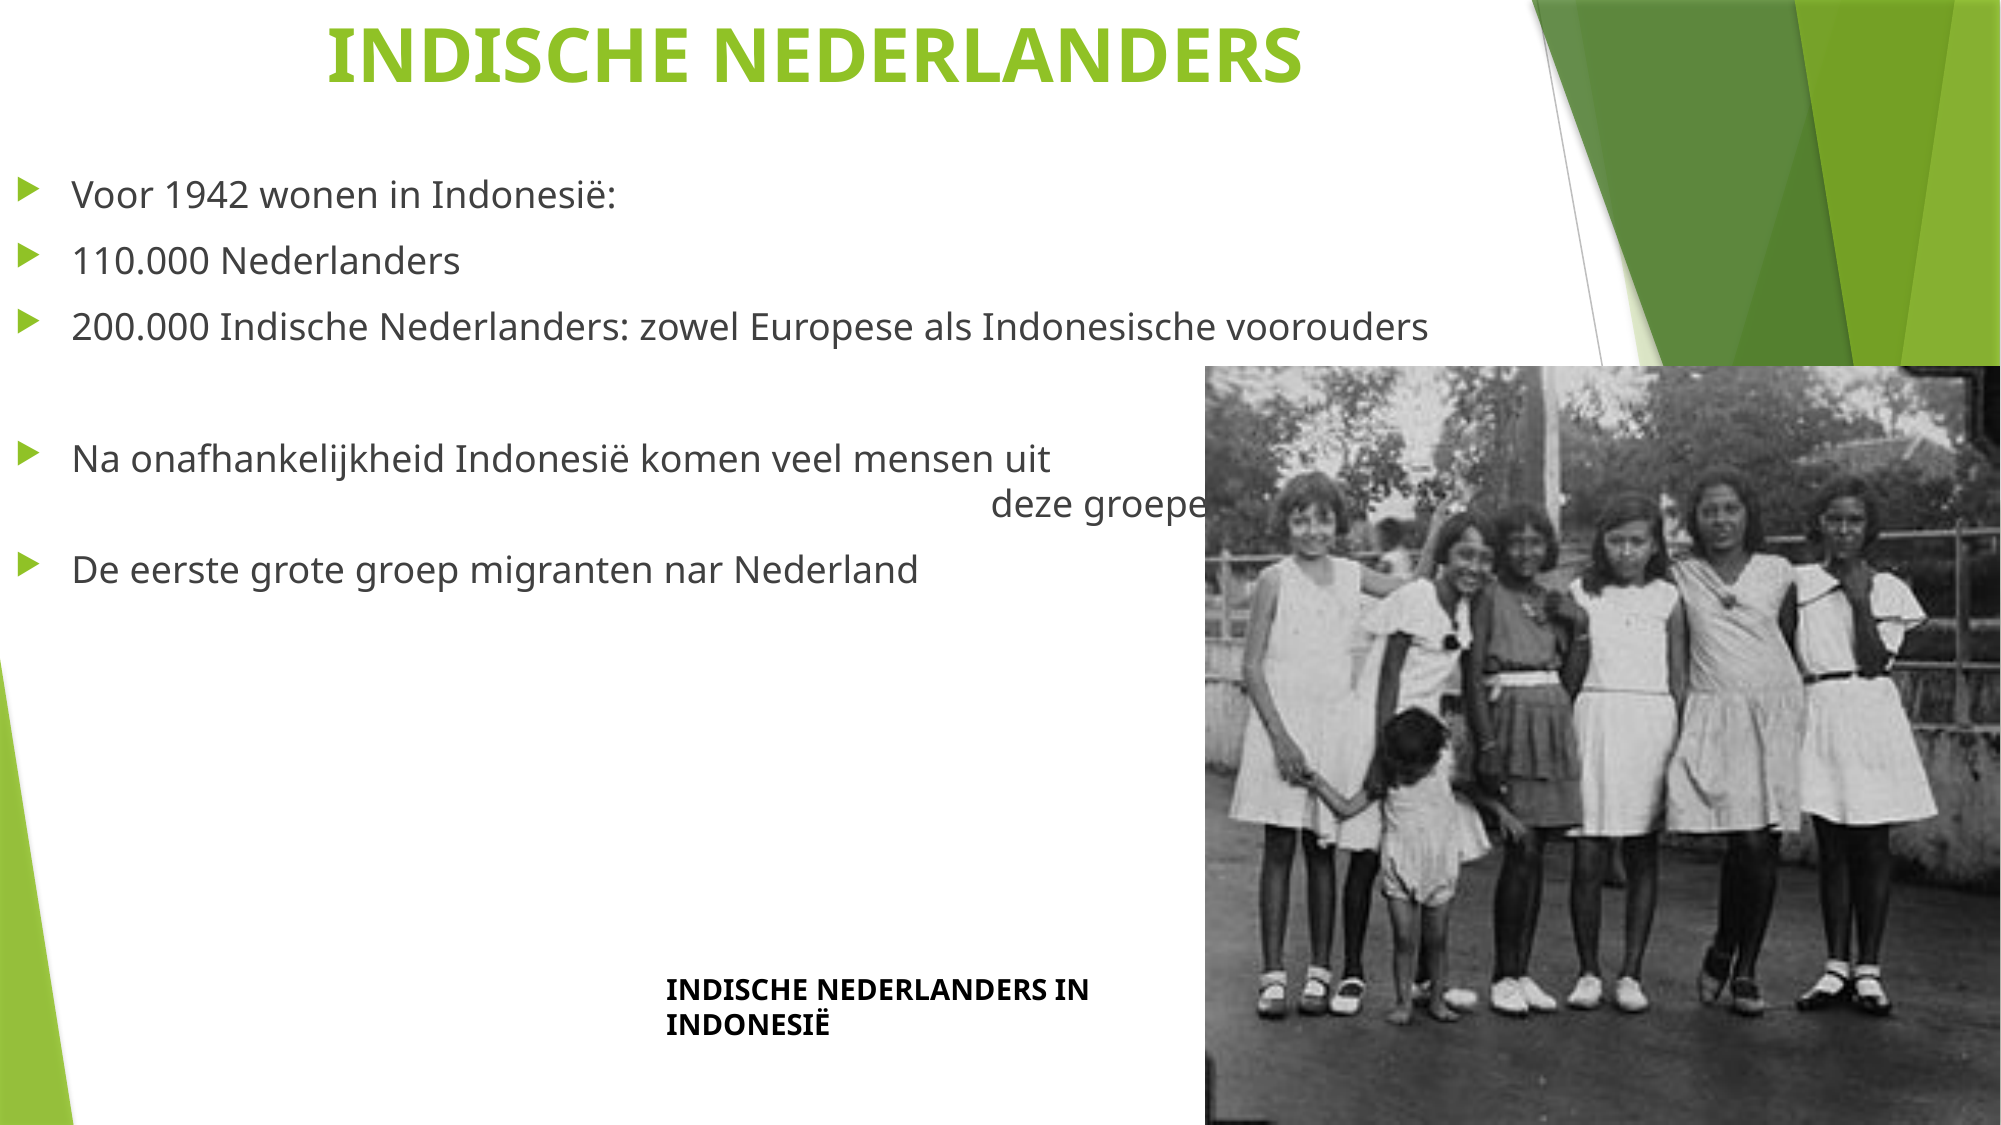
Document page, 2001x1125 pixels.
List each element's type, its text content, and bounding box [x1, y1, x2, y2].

picture [1204, 366, 2000, 1125]
text_box INDISCHE NEDERLANDERS IN INDONESIË [651, 963, 1199, 1049]
list Voor 1942 wonen in Indonesië: 110.000 Nederlanders 200.000 Indische Nederlanders: zowel Europese als Indonesische voorouders Na onafhankelijkheid Indonesië komen veel mensen uit deze groepen naar Nederland: De eerste grote groep migranten nar Nederland [0, 163, 2000, 1125]
title INDISCHE NEDERLANDERS [111, 0, 1522, 163]
